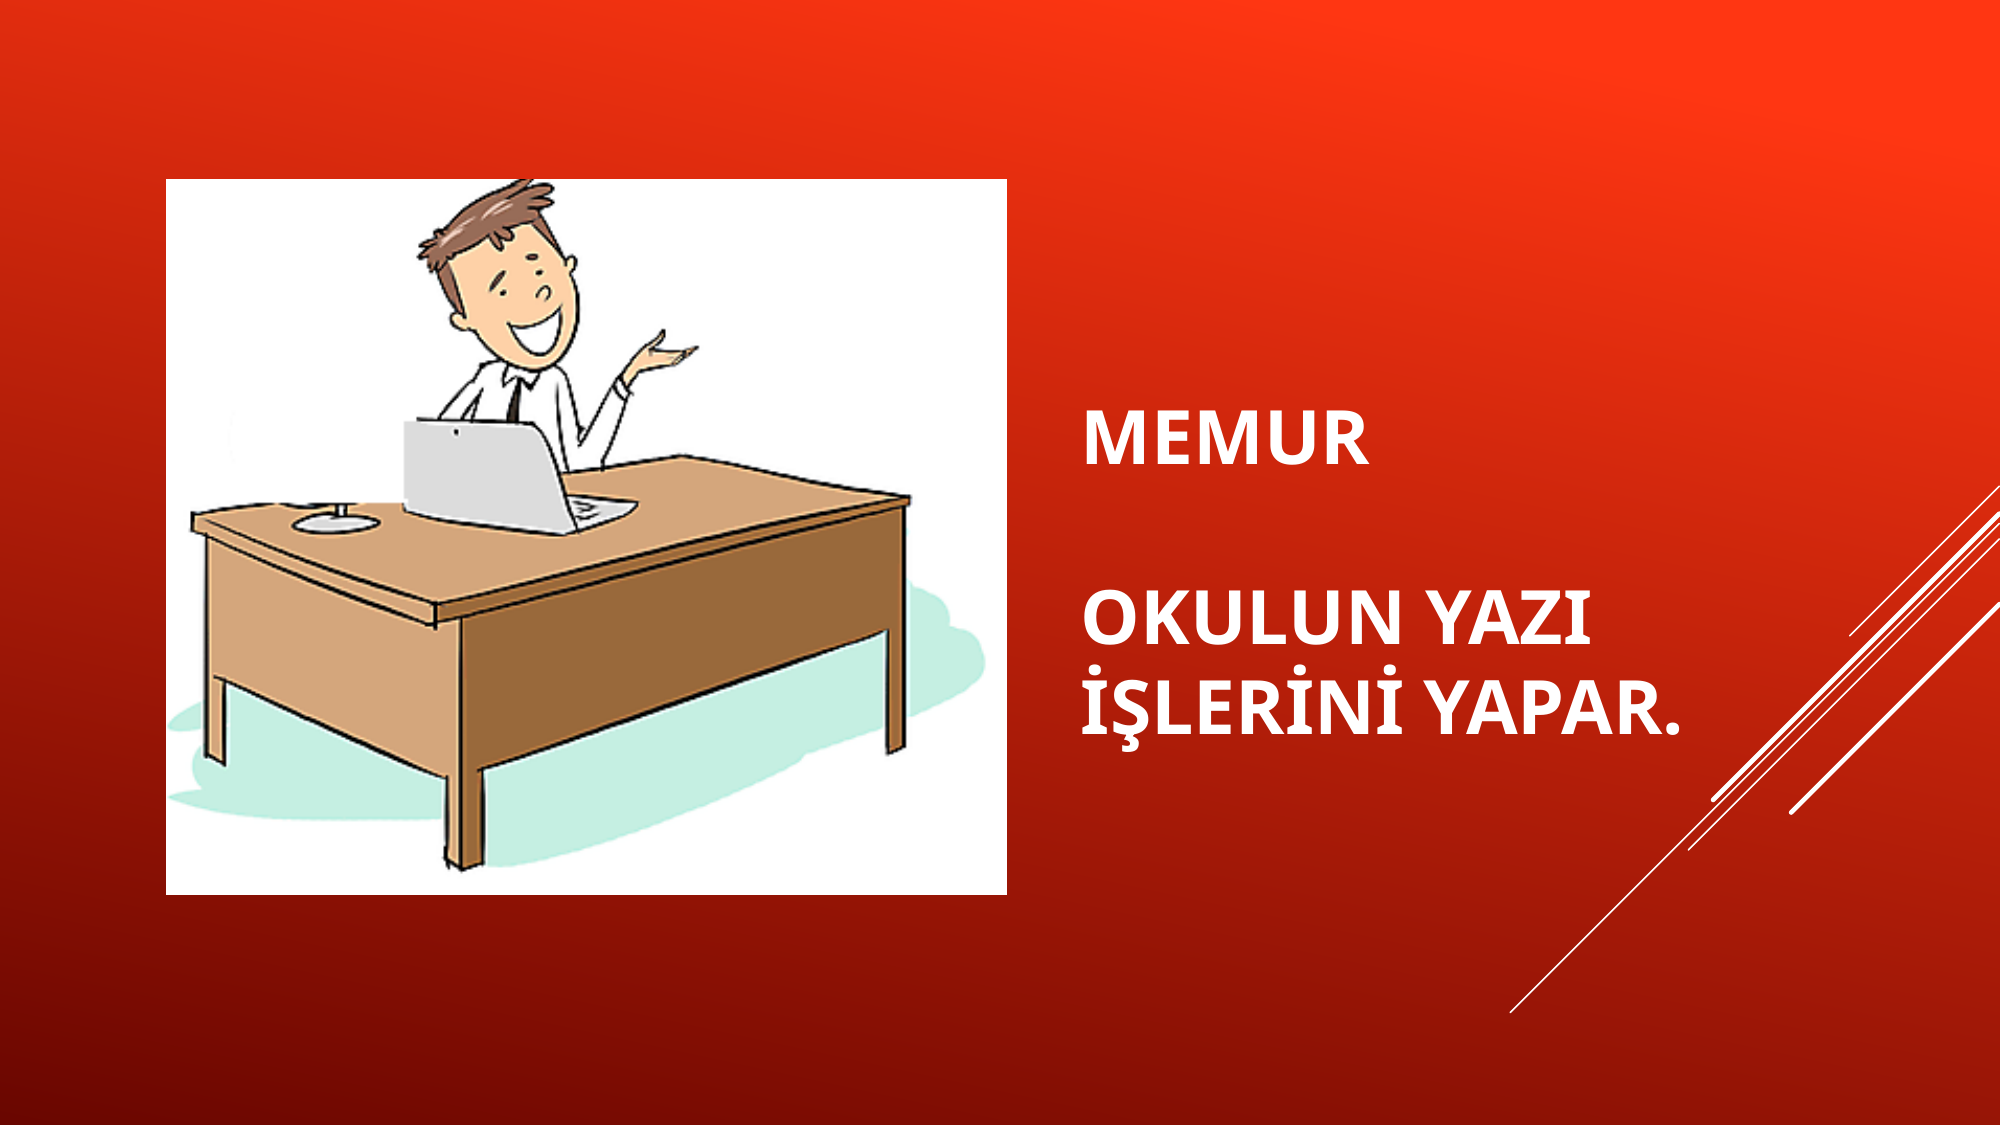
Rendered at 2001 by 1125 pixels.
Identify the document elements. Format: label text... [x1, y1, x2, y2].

picture [165, 179, 1008, 896]
title MEMUR OKULUN YAZI İŞLERİNİ YAPAR. [1065, 158, 1758, 980]
